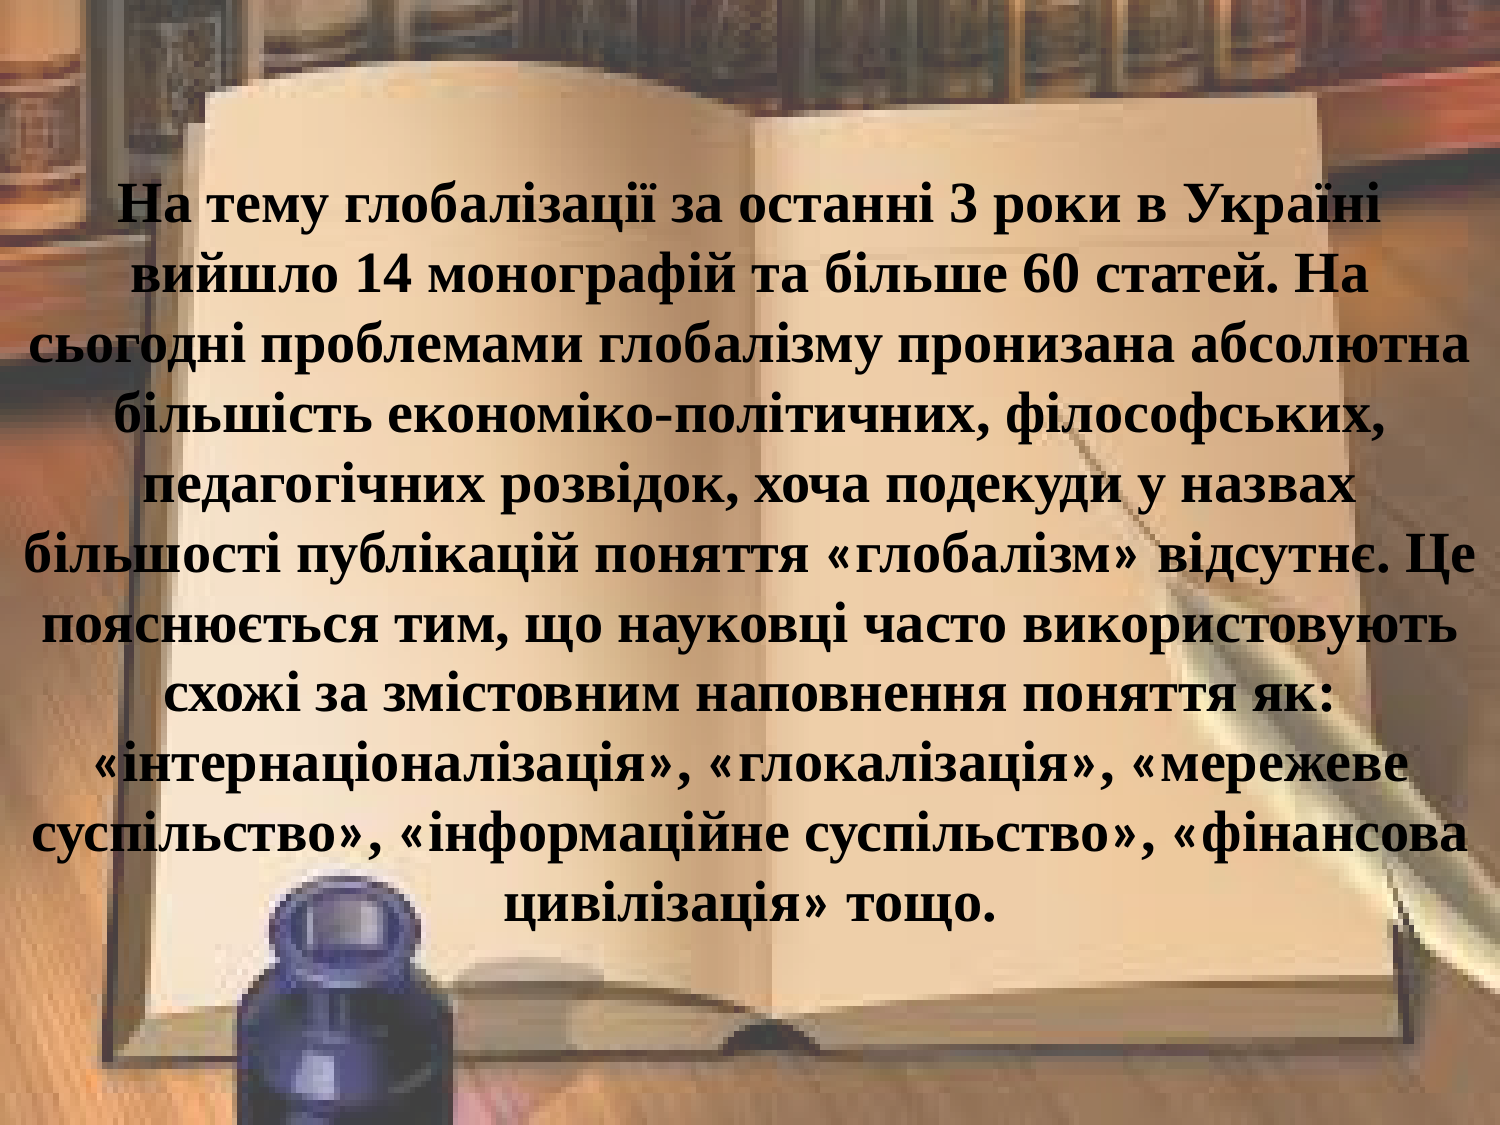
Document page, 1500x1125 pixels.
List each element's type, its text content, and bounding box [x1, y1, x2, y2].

text_box На тему глобалізації за останні 3 роки в Україні вийшло 14 монографій та більше 60 статей. На сьогодні проблемами глобалізму пронизана абсолютна більшість економіко-політичних, філософських, педагогічних розвідок, хоча подекуди у назвах більшості публікацій поняття «глобалізм» відсутнє. Це пояснюється тим, що науковці часто використовують схожі за змістовним наповнення поняття як: «інтернаціоналізація», «глокалізація», «мережеве суспільство», «інформаційне суспільство», «фінансова цивілізація» тощо. [0, 156, 1500, 941]
